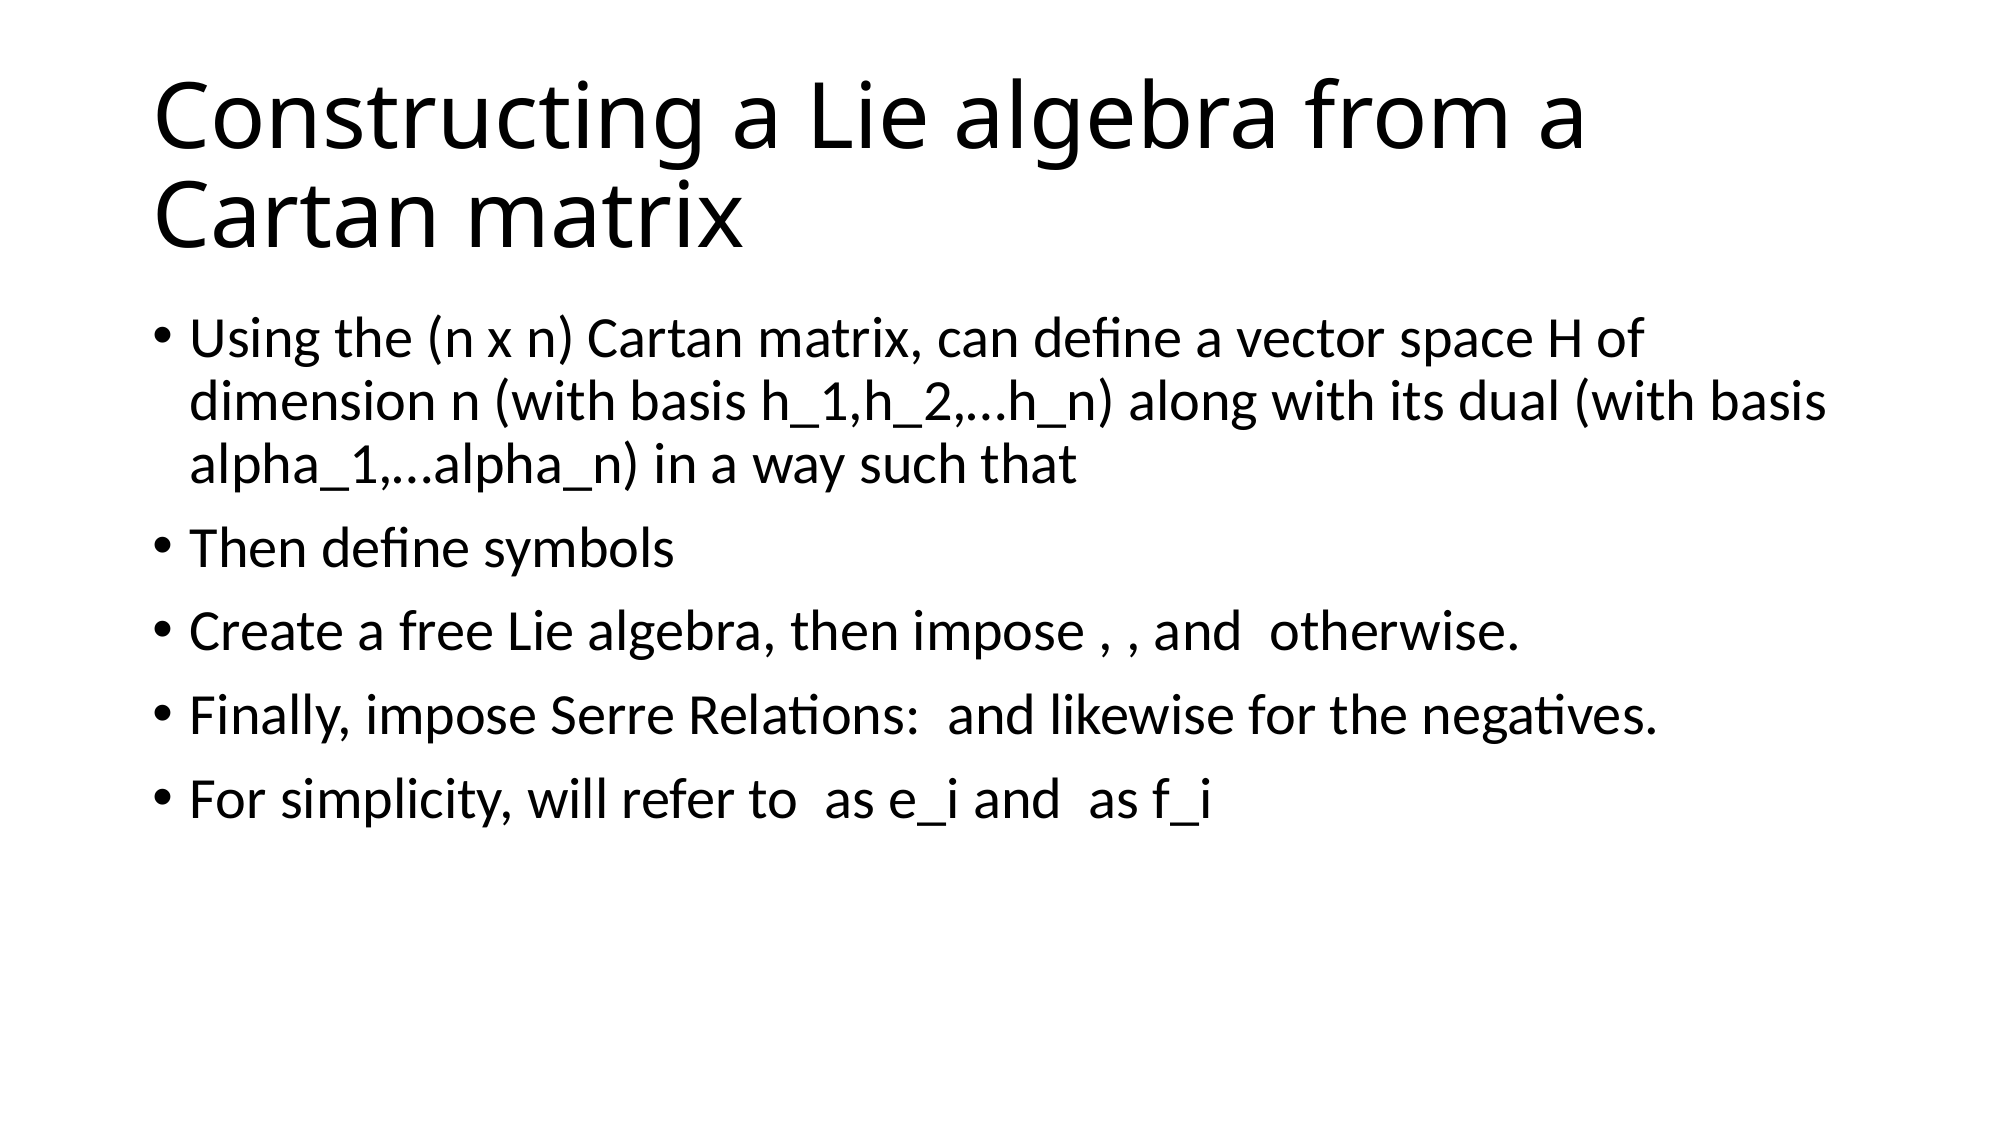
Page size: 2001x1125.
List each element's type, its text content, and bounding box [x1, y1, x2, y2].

title Constructing a Lie algebra from a Cartan matrix [137, 59, 1863, 278]
